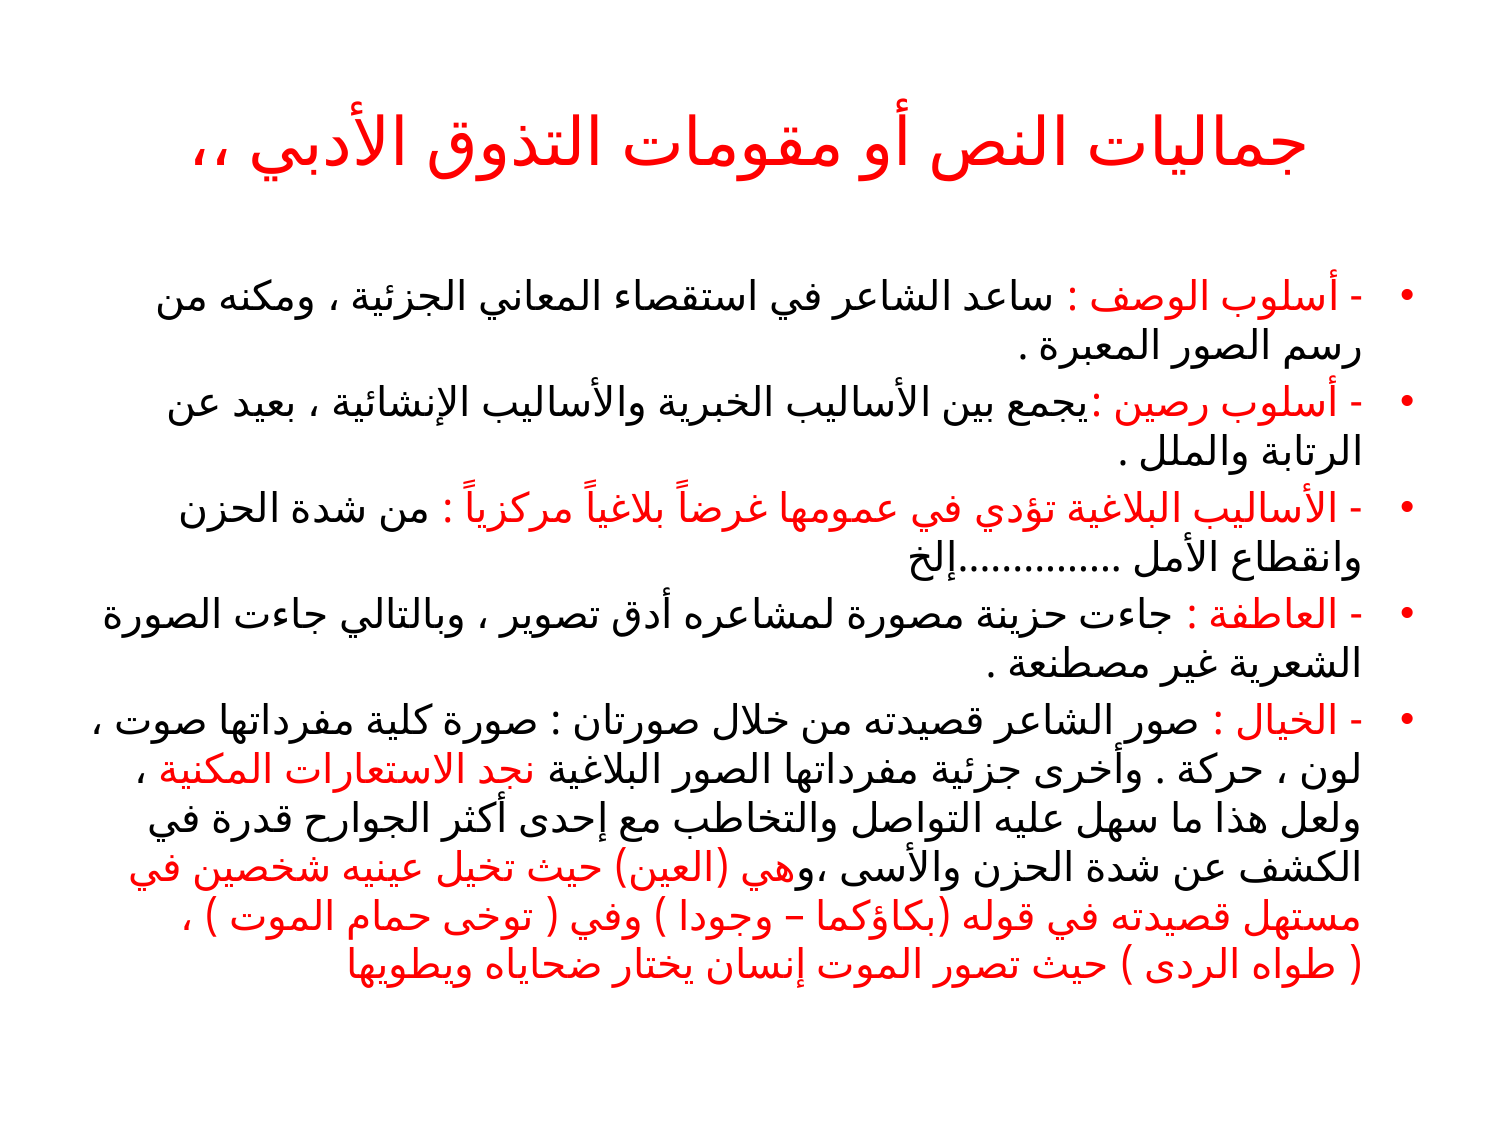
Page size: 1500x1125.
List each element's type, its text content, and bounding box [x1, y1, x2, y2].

title جماليات النص أو مقومات التذوق الأدبي ،، [75, 45, 1425, 233]
list - أسلوب الوصف : ساعد الشاعر في استقصاء المعاني الجزئية ، ومكنه من رسم الصور المعبرة . - أسلوب رصين :يجمع بين الأساليب الخبرية والأساليب الإنشائية ، بعيد عن الرتابة والملل . - الأساليب البلاغية تؤدي في عمومها غرضاً بلاغياً مركزياً : من شدة الحزن وانقطاع الأمل ...............إلخ - العاطفة : جاءت حزينة مصورة لمشاعره أدق تصوير ، وبالتالي جاءت الصورة الشعرية غير مصطنعة . - الخيال : صور الشاعر قصيدته من خلال صورتان : صورة كلية مفرداتها صوت ، لون ، حركة . وأخرى جزئية مفرداتها الصور البلاغية نجد الاستعارات المكنية ، ولعل هذا ما سهل عليه التواصل والتخاطب مع إحدى أكثر الجوارح قدرة في الكشف عن شدة الحزن والأسى ،وهي (العين) حيث تخيل عينيه شخصين في مستهل قصيدته في قوله (بكاؤكما – وجودا ) وفي ( توخى حمام الموت ) ، ( طواه الردى ) حيث تصور الموت إنسان يختار ضحاياه ويطويها [75, 262, 1425, 1005]
